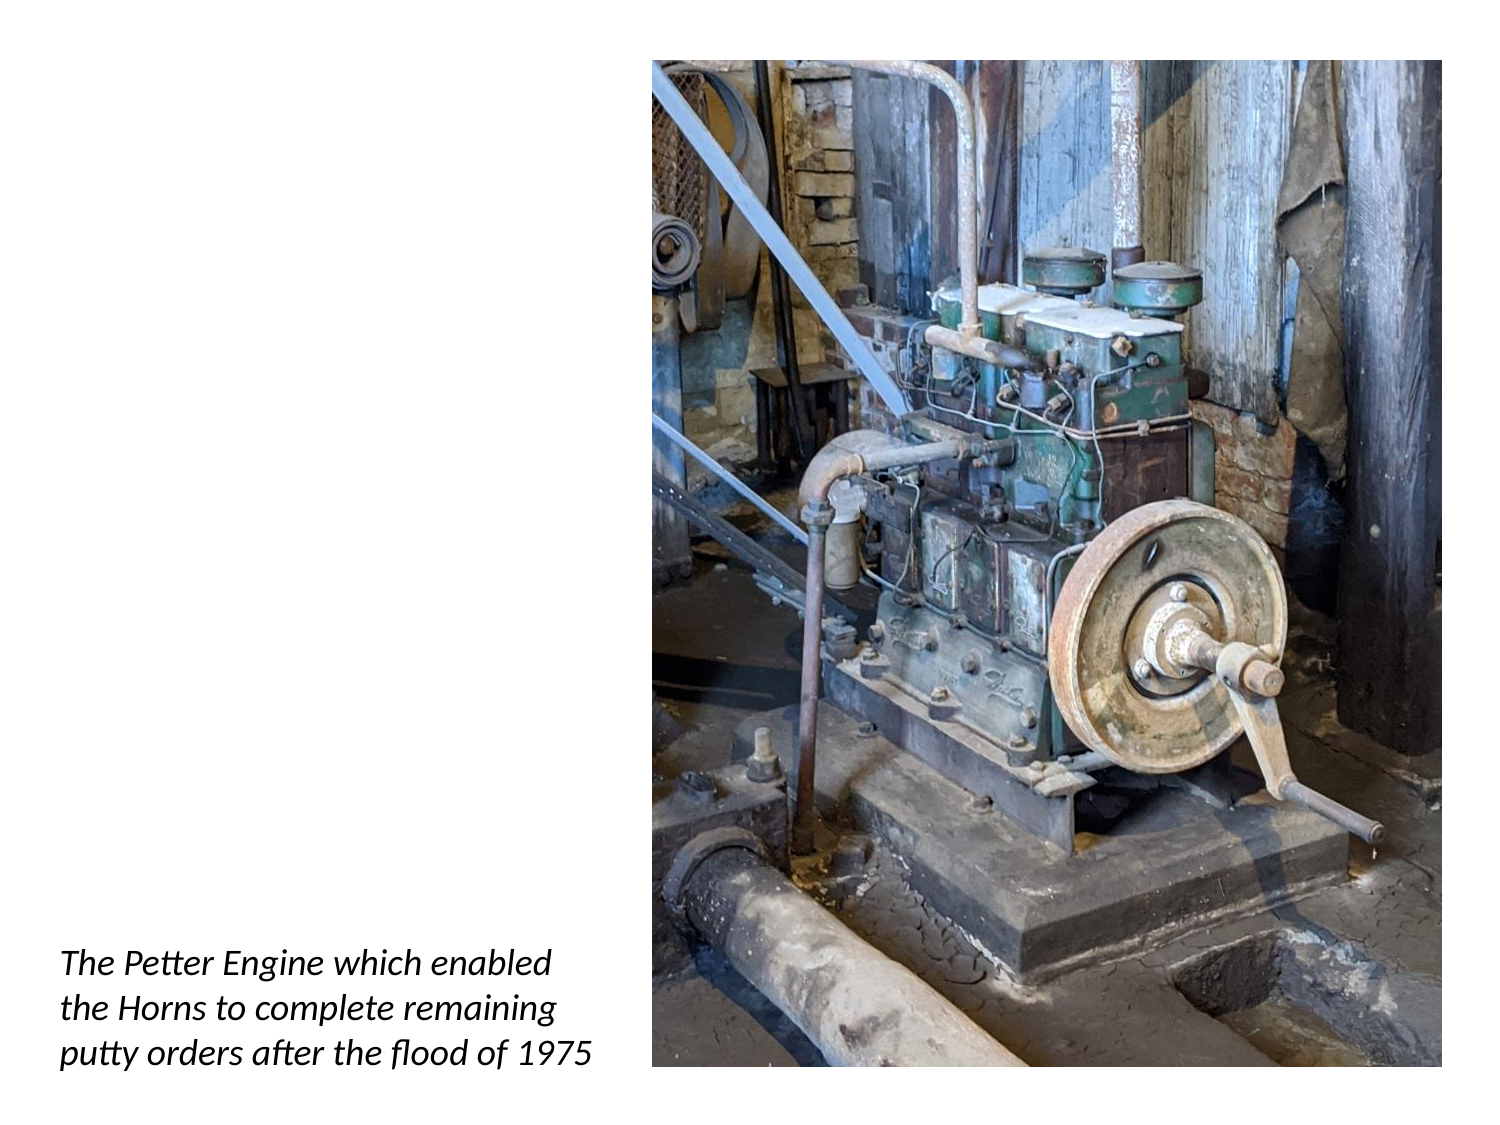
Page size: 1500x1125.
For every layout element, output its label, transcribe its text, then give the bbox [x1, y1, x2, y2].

picture [652, 60, 1442, 1067]
text_box The Petter Engine which enabled the Horns to complete remaining putty orders after the flood of 1975 [44, 930, 624, 1081]
